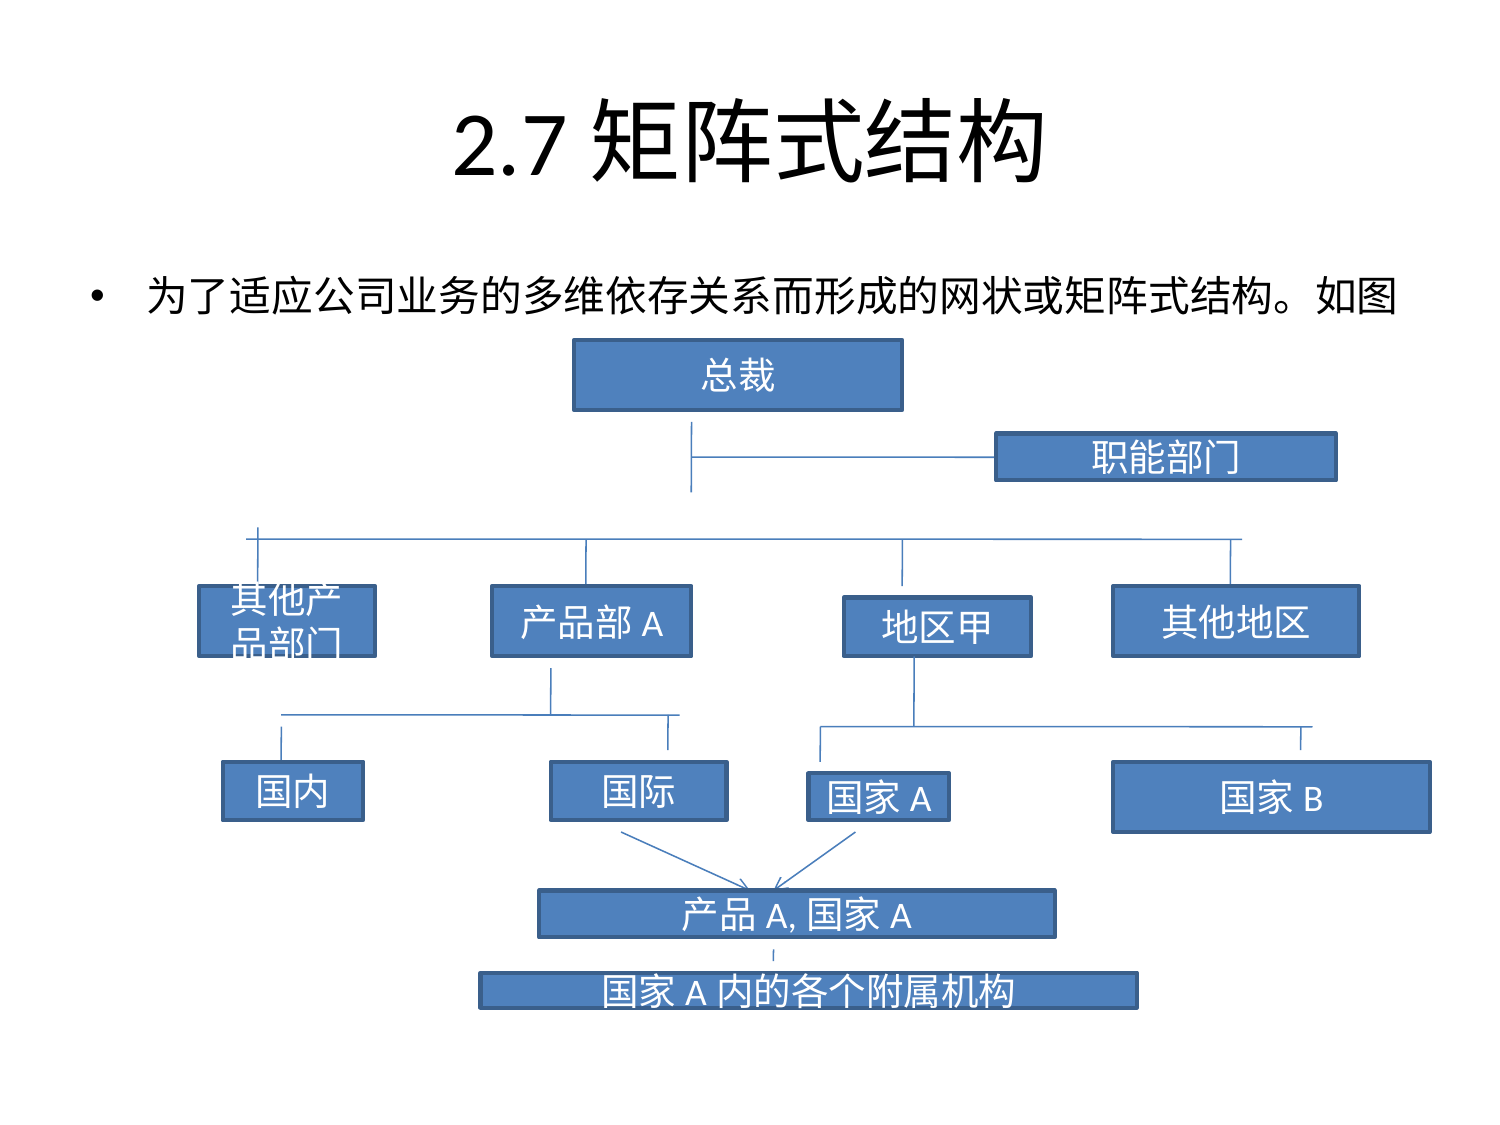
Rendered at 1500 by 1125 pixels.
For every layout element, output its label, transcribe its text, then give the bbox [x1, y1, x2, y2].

text_box 国内 [221, 760, 365, 822]
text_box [773, 831, 856, 891]
title 2.7矩阵式结构 [75, 45, 1425, 233]
text_box 国际 [549, 760, 729, 822]
text_box 其他产品部门 [197, 584, 377, 658]
text_box 职能部门 [994, 431, 1338, 482]
list 为了适应公司业务的多维依存关系而形成的网状或矩阵式结构。如图 [75, 262, 1425, 1005]
text_box 产品部A [490, 584, 693, 658]
text_box 总裁 [572, 338, 904, 412]
text_box 国家A [806, 771, 951, 822]
text_box 地区甲 [842, 595, 1033, 658]
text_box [620, 831, 751, 891]
text_box 国家A内的各个附属机构 [478, 971, 1139, 1010]
text_box 国家B [1111, 760, 1432, 834]
text_box 产品A,国家A [537, 888, 1057, 939]
text_box 其他地区 [1111, 584, 1361, 658]
